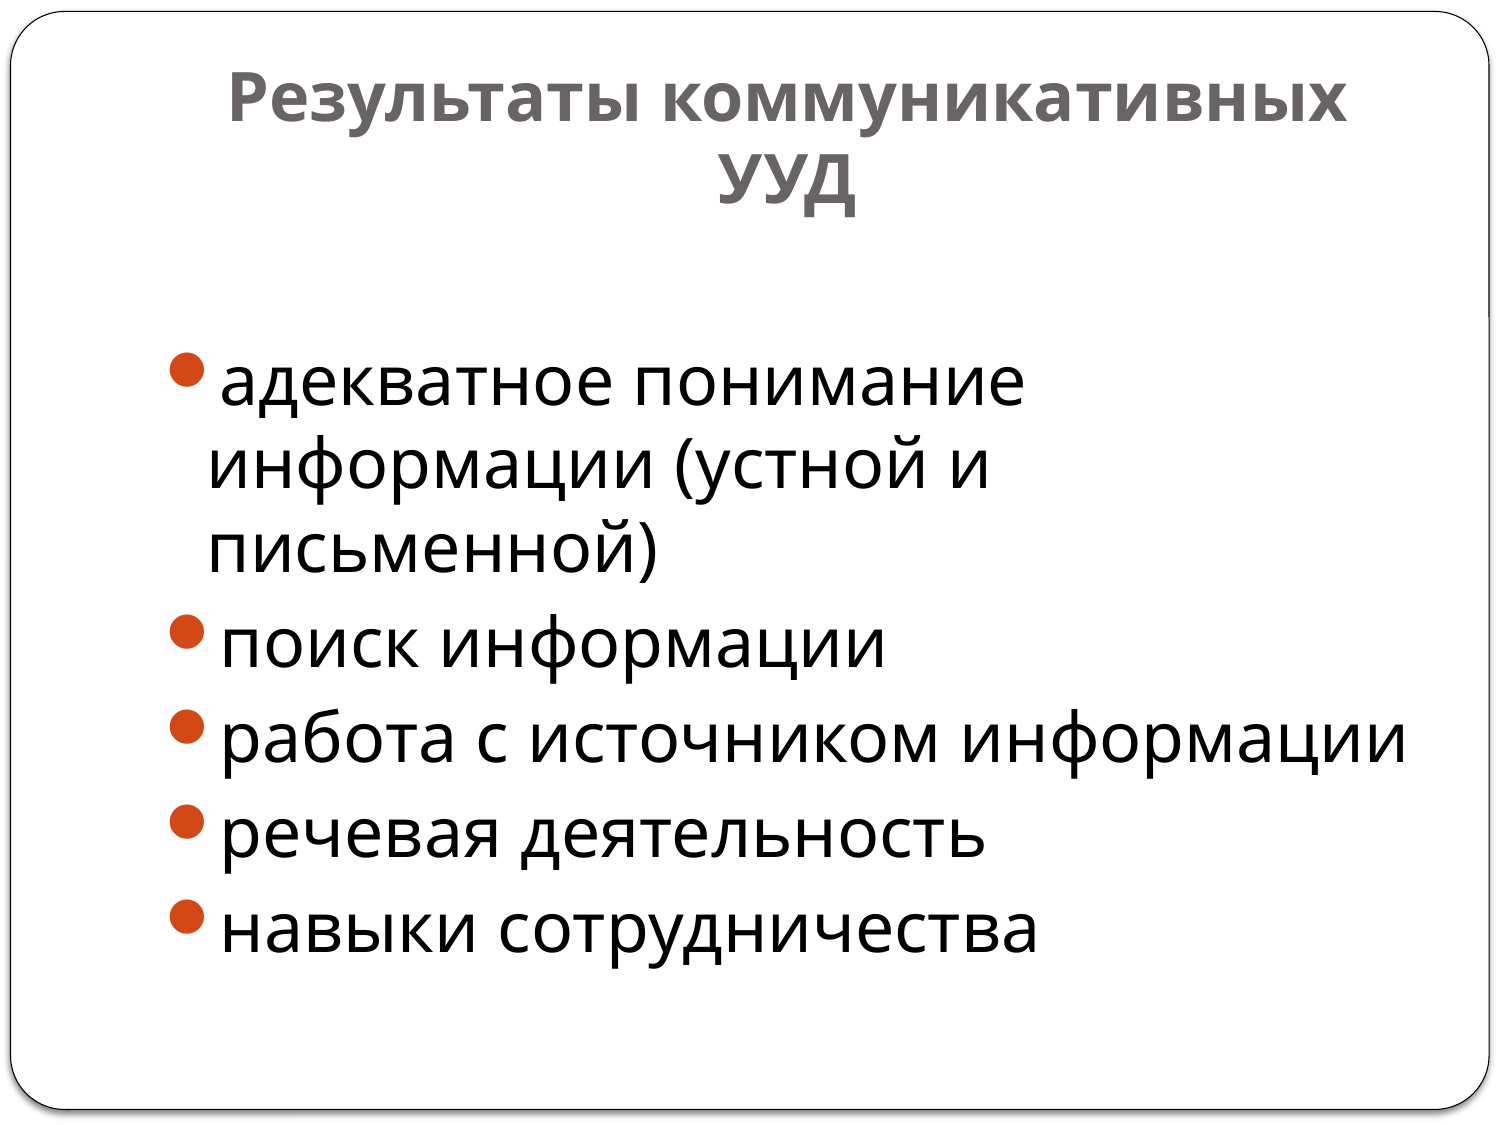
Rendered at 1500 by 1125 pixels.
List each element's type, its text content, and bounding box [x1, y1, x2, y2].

list адекватное понимание информации (устной и письменной) поиск информации работа с источником информации речевая деятельность навыки сотрудничества [150, 328, 1425, 988]
title Результаты коммуникативных УУД [150, 45, 1425, 233]
